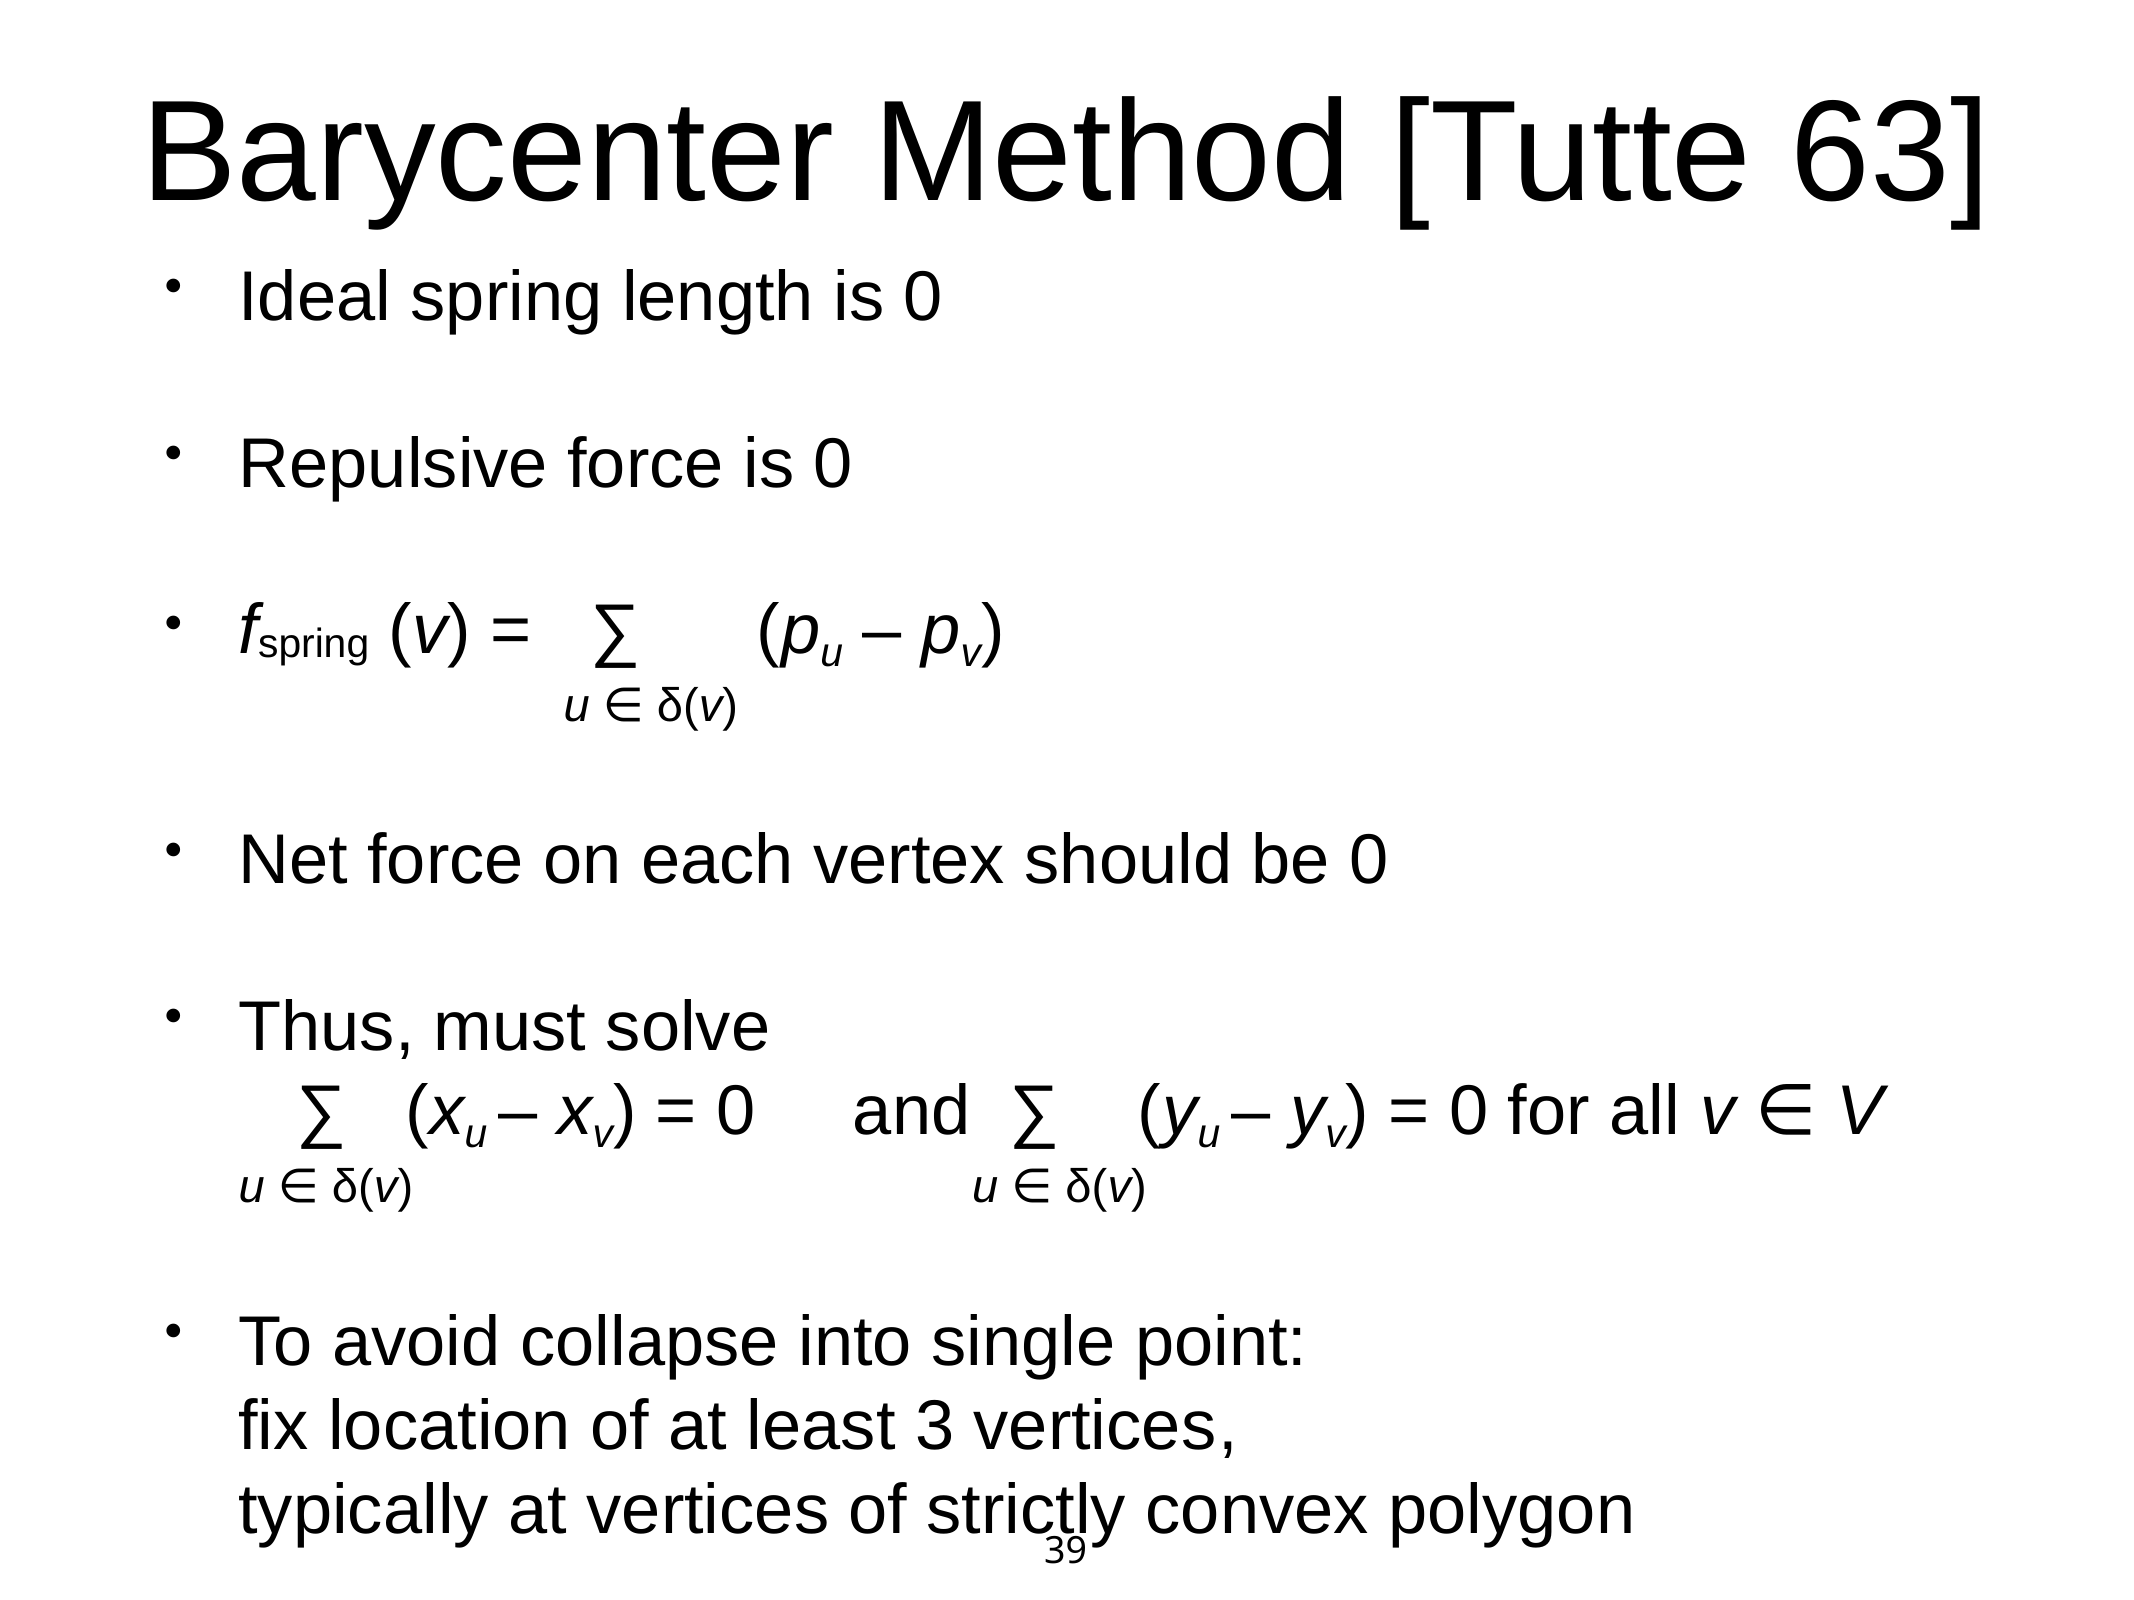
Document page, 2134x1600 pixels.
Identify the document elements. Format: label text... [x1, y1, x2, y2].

list Ideal spring length is 0 Repulsive force is 0 fspring (v) = ∑ (pu – pv) u ∈ δ(v) Net force on each vertex should be 0 Thus, must solve ∑ (xu – xv) = 0 and ∑ (yu – yv) = 0 for all v ∈ V u ∈ δ(v) u ∈ δ(v) To avoid collapse into single point: fix location of at least 3 vertices, typically at vertices of strictly convex polygon [155, 231, 1978, 1566]
title Barycenter Method [Tutte 63] [118, 34, 2015, 253]
slide_number 39 [1034, 1517, 1097, 1581]
